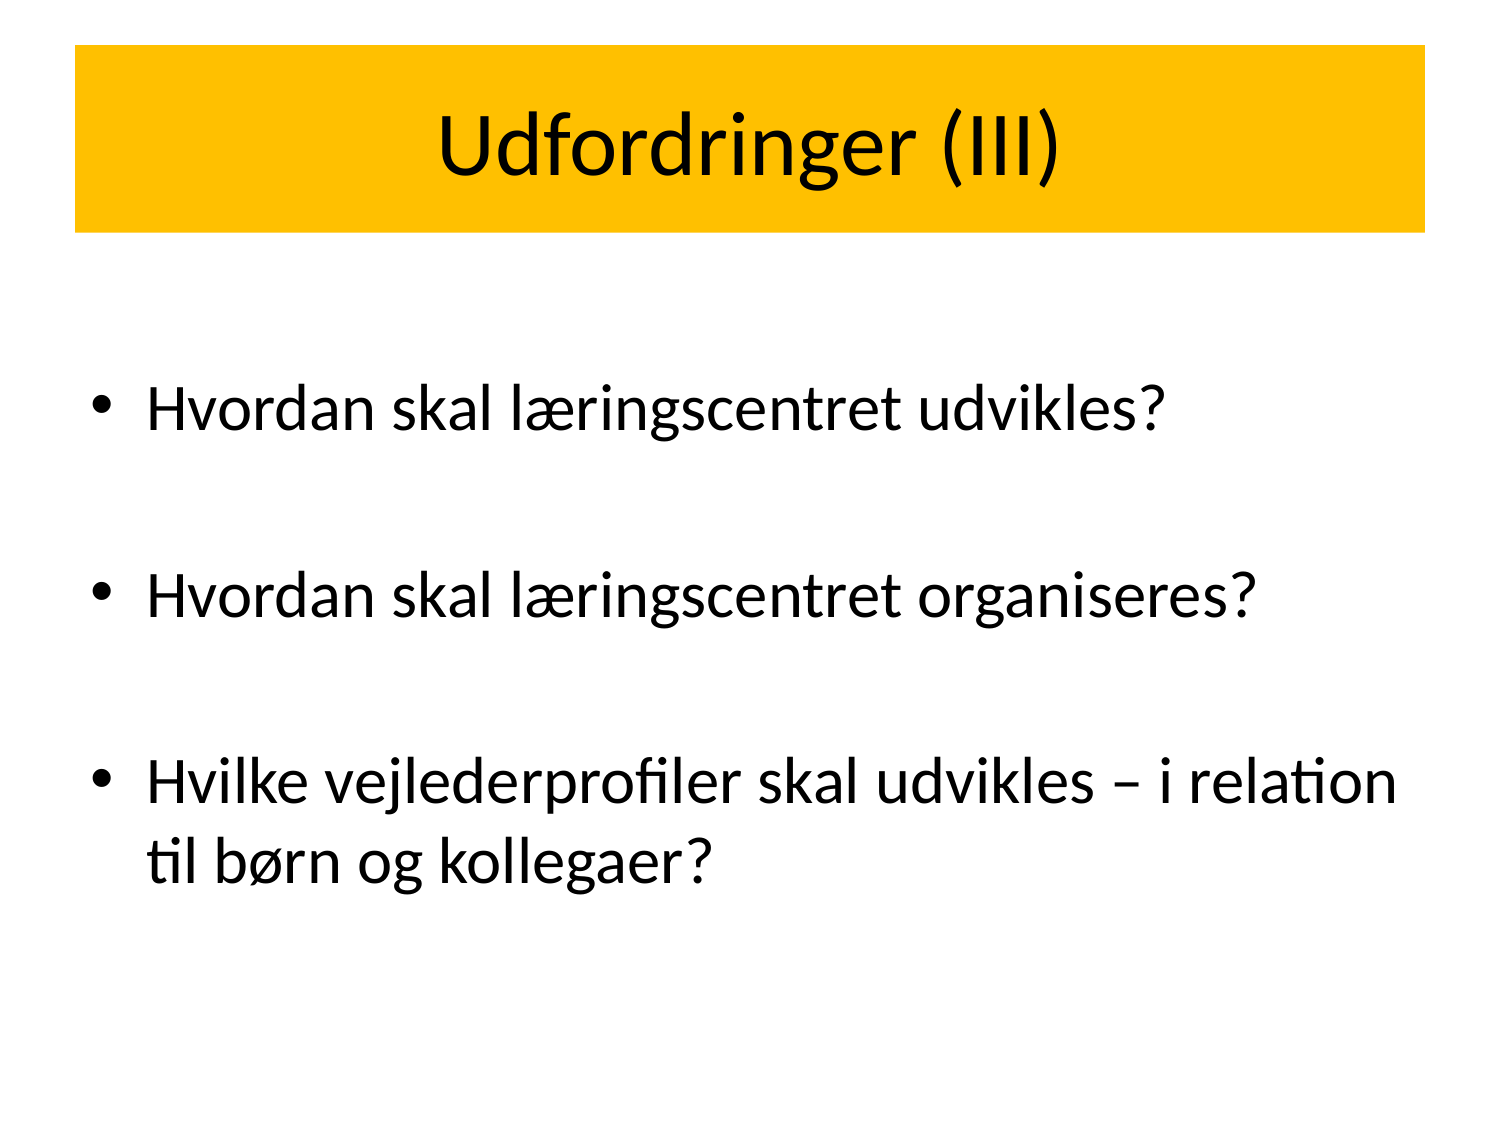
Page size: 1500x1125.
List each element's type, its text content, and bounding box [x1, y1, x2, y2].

list Hvordan skal læringscentret udvikles? Hvordan skal læringscentret organiseres? Hvilke vejlederprofiler skal udvikles – i relation til børn og kollegaer? [75, 262, 1425, 1005]
title Udfordringer (III) [75, 45, 1425, 233]
